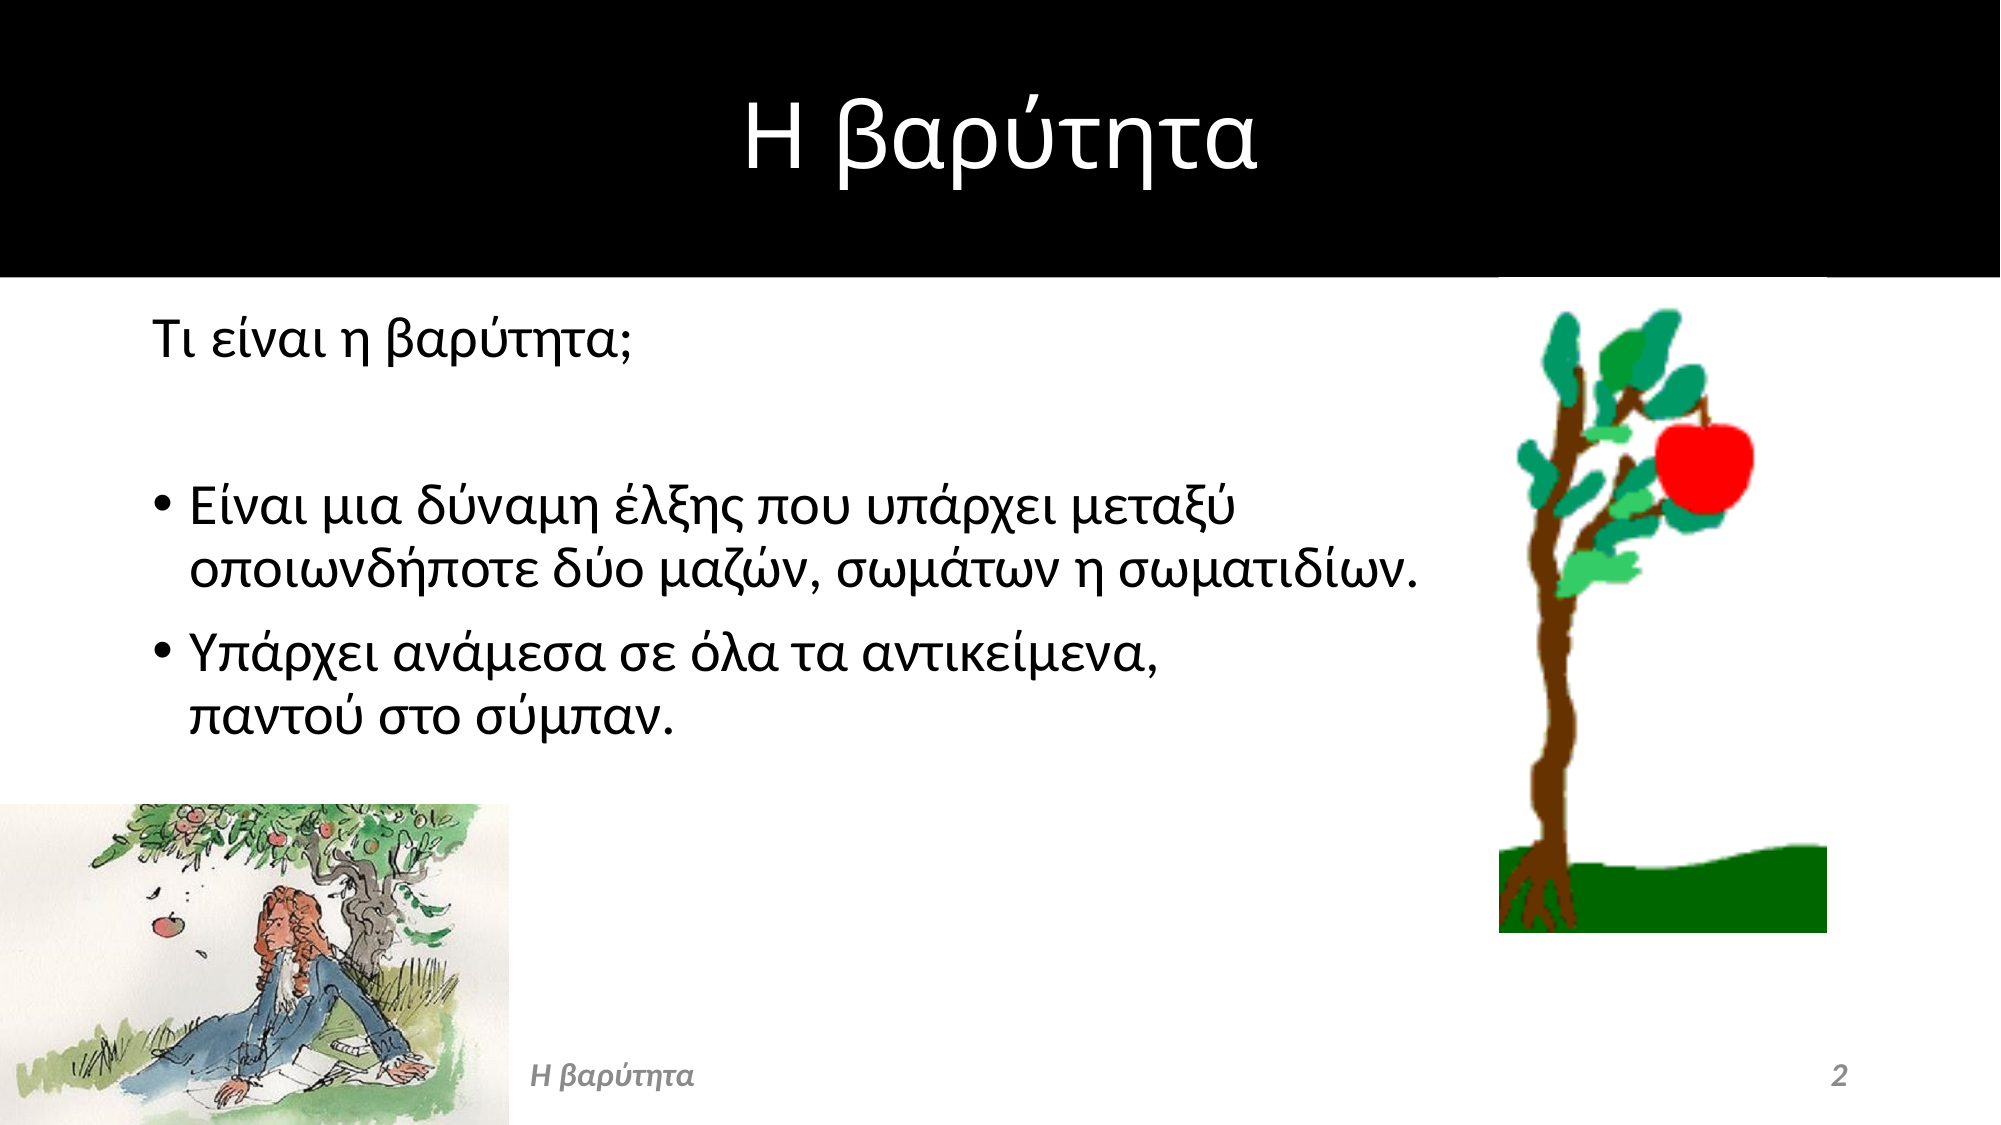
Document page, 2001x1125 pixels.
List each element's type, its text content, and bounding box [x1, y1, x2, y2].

title Η βαρύτητα [0, 0, 2000, 278]
picture [1499, 277, 1827, 933]
footer Η βαρύτητα [515, 1042, 1191, 1103]
picture [0, 804, 509, 1125]
list Τι είναι η βαρύτητα; Είναι μια δύναμη έλξης που υπάρχει μεταξύ οποιωνδήποτε δύο μαζών, σωμάτων η σωματιδίων. Υπάρχει ανάμεσα σε όλα τα αντικείμενα, παντού στο σύμπαν. [137, 299, 1863, 1014]
slide_number 2 [1412, 1042, 1863, 1103]
